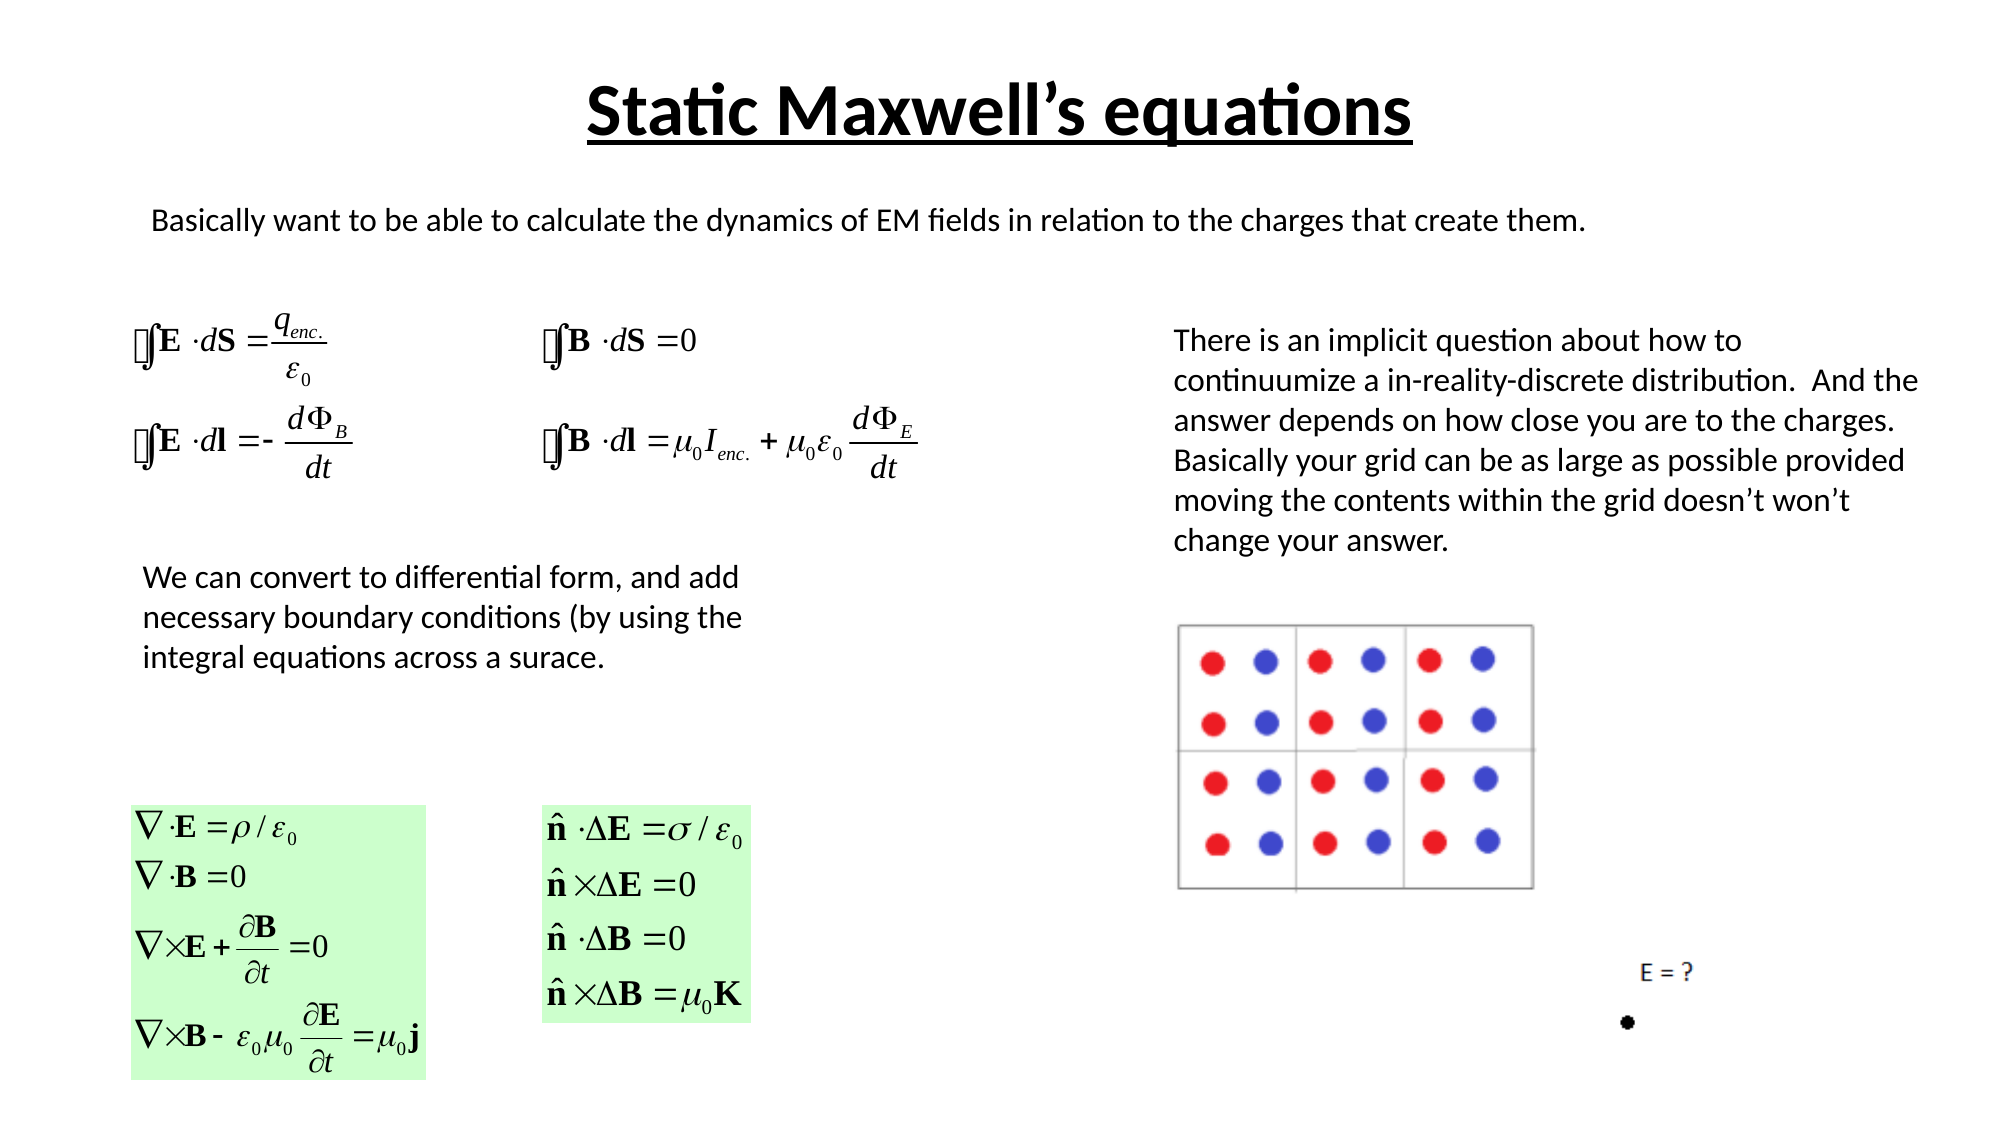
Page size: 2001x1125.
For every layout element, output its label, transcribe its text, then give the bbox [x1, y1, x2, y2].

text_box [127, 295, 924, 487]
picture [1158, 603, 1557, 902]
picture [1597, 942, 1711, 1044]
text_box There is an implicit question about how to continuumize a in-reality-discrete distribution. And the answer depends on how close you are to the charges. Basically your grid can be as large as possible provided moving the contents within the grid doesn’t won’t change your answer. [1158, 311, 1938, 566]
text_box Basically want to be able to calculate the dynamics of EM fields in relation to the charges that create them. [136, 190, 1604, 246]
text_box We can convert to differential form, and add necessary boundary conditions (by using the integral equations across a surace. [127, 548, 774, 683]
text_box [542, 804, 752, 1023]
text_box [131, 804, 426, 1080]
title Static Maxwell’s equations [249, 45, 1750, 160]
